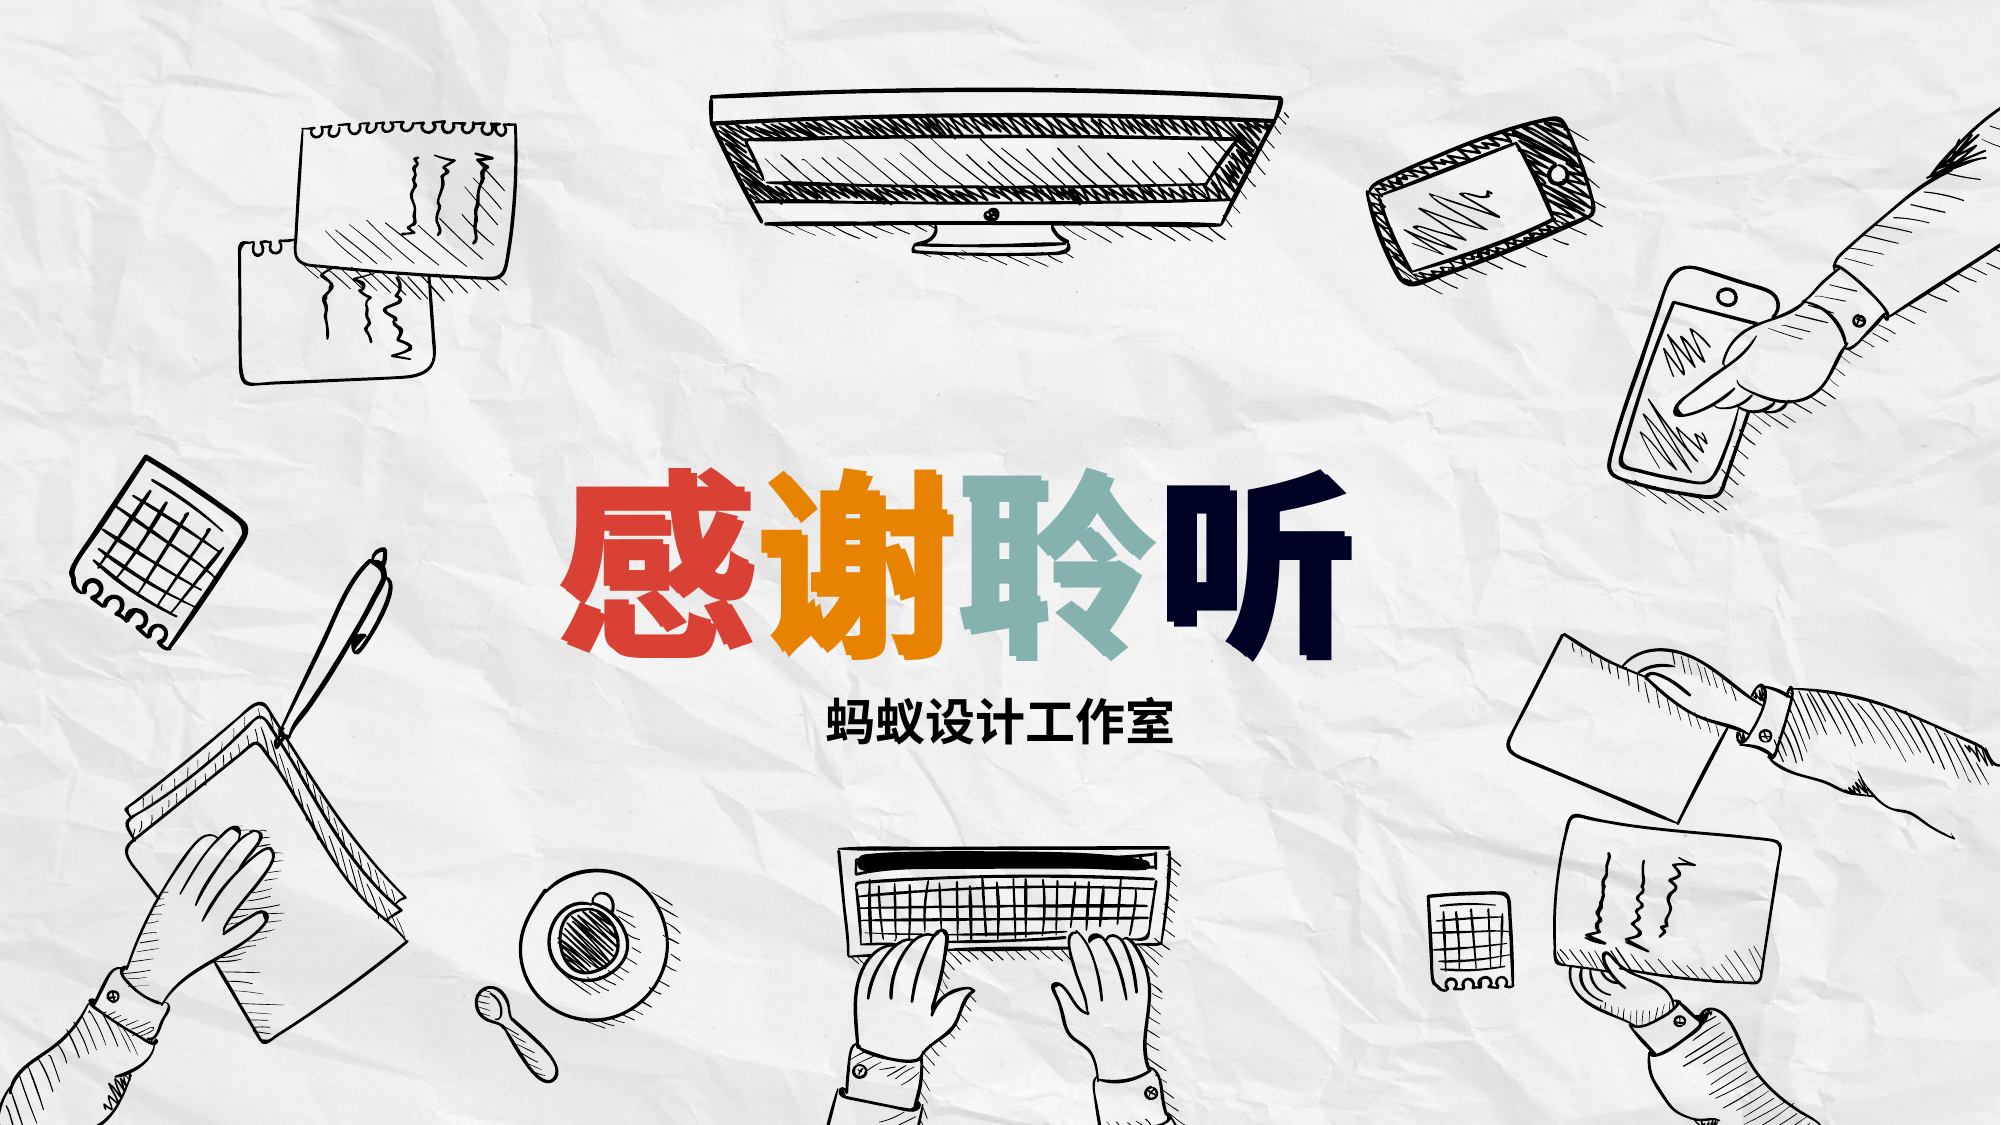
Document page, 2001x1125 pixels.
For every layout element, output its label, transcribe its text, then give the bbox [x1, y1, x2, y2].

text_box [236, 120, 519, 387]
picture [375, 552, 383, 561]
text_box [0, 699, 410, 1125]
picture [358, 581, 388, 635]
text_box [1365, 115, 1607, 295]
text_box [474, 862, 681, 1089]
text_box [1426, 632, 2000, 1125]
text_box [775, 845, 1222, 1125]
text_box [708, 85, 1290, 268]
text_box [539, 431, 1461, 694]
text_box 蚂蚁设计工作室 [805, 694, 1194, 758]
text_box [87, 474, 227, 634]
picture [0, 0, 2001, 1125]
picture [357, 640, 364, 648]
text_box [293, 547, 393, 699]
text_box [1605, 49, 2000, 514]
picture [299, 564, 381, 699]
